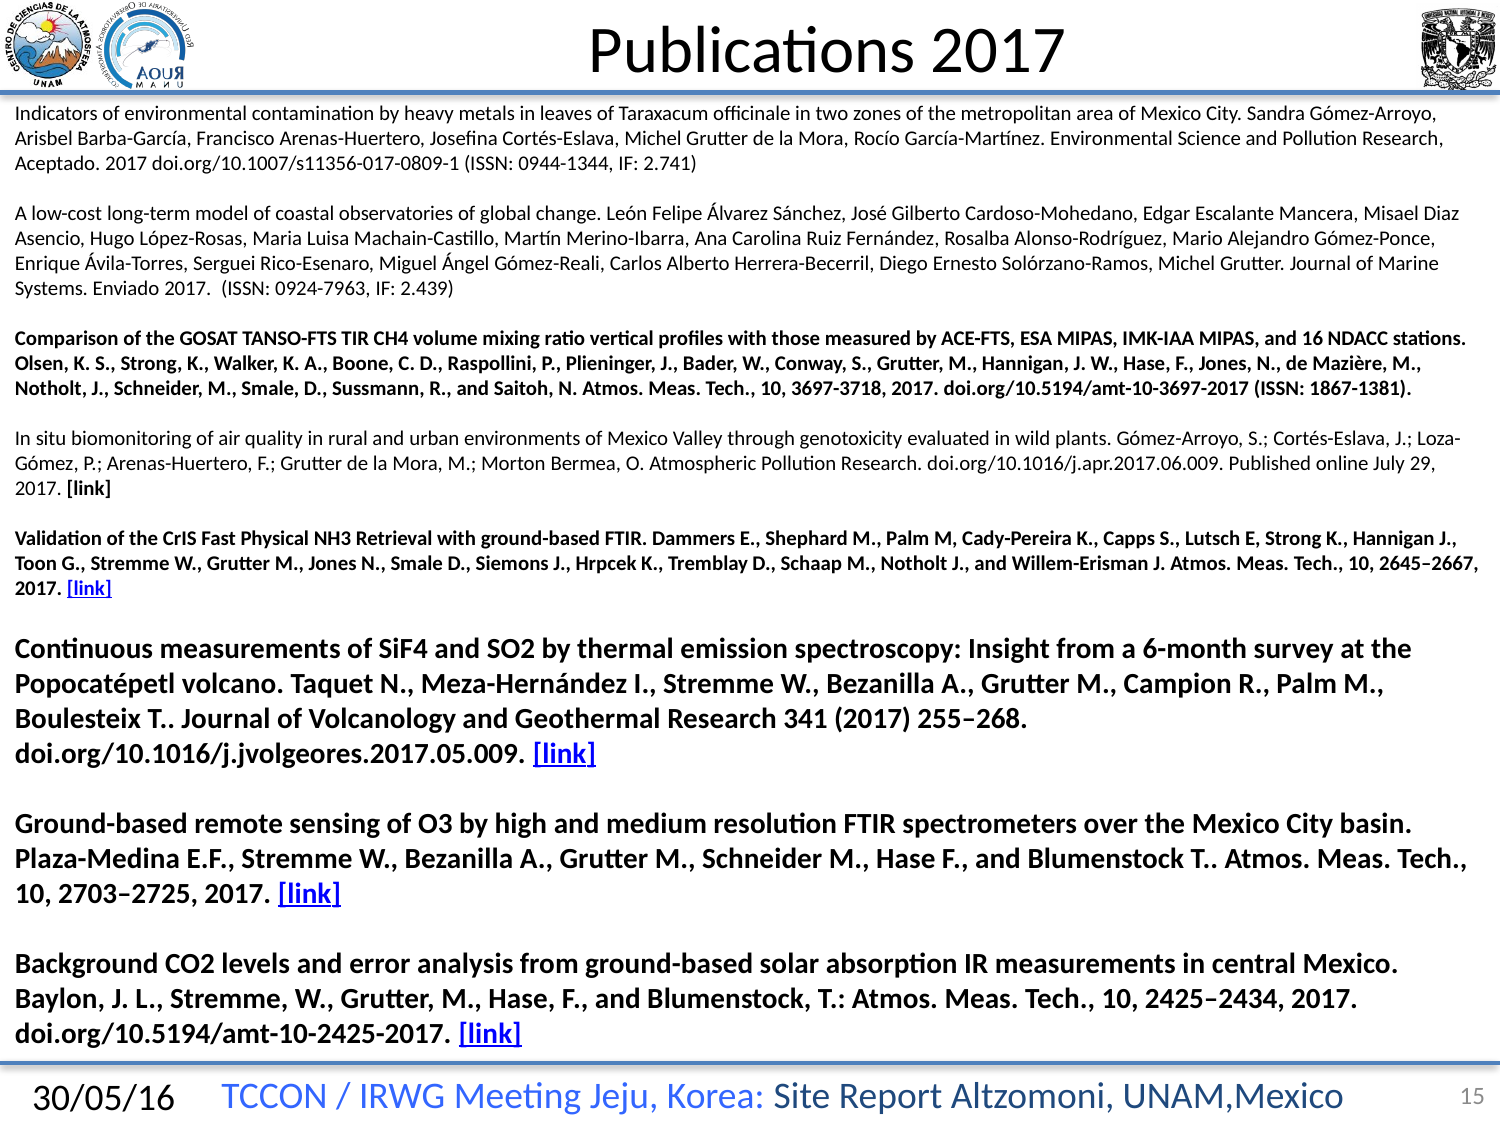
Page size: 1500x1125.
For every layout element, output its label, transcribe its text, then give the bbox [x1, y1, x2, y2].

slide_number 15 [1378, 1065, 1500, 1125]
picture [0, 0, 195, 90]
footer TCCON / IRWG Meeting Jeju, Korea: Site Report Altzomoni, UNAM,Mexico [0, 1063, 1379, 1124]
text_box Indicators of environmental contamination by heavy metals in leaves of Taraxacum officinale in two zones of the metropolitan area of Mexico City. Sandra Gómez-Arroyo, Arisbel Barba-García, Francisco Arenas-Huertero, Josefina Cortés-Eslava, Michel Grutter de la Mora, Rocío García-Martínez. Environmental Science and Pollution Research, Aceptado. 2017 doi.org/10.1007/s11356-017-0809-1 (ISSN: 0944-1344, IF: 2.741) A low-cost long-term model of coastal observatories of global change. León Felipe Álvarez Sánchez, José Gilberto Cardoso-Mohedano, Edgar Escalante Mancera, Misael Diaz Asencio, Hugo López-Rosas, Maria Luisa Machain-Castillo, Martín Merino-Ibarra, Ana Carolina Ruiz Fernández, Rosalba Alonso-Rodríguez, Mario Alejandro Gómez-Ponce, Enrique Ávila-Torres, Serguei Rico-Esenaro, Miguel Ángel Gómez-Reali, Carlos Alberto Herrera-Becerril, Diego Ernesto Solórzano-Ramos, Michel Grutter. Journal of Marine Systems. Enviado 2017. (ISSN: 0924-7963, IF: 2.439) Comparison of the GOSAT TANSO-FTS TIR CH4 volume mixing ratio vertical profiles with those measured by ACE-FTS, ESA MIPAS, IMK-IAA MIPAS, and 16 NDACC stations. Olsen, K. S., Strong, K., Walker, K. A., Boone, C. D., Raspollini, P., Plieninger, J., Bader, W., Conway, S., Grutter, M., Hannigan, J. W., Hase, F., Jones, N., de Mazière, M., Notholt, J., Schneider, M., Smale, D., Sussmann, R., and Saitoh, N. Atmos. Meas. Tech., 10, 3697-3718, 2017. doi.org/10.5194/amt-10-3697-2017 (ISSN: 1867-1381). In situ biomonitoring of air quality in rural and urban environments of Mexico Valley through genotoxicity evaluated in wild plants. Gómez-Arroyo, S.; Cortés-Eslava, J.; Loza-Gómez, P.; Arenas-Huertero, F.; Grutter de la Mora, M.; Morton Bermea, O. Atmospheric Pollution Research. doi.org/10.1016/j.apr.2017.06.009. Published online July 29, 2017. [link] Validation of the CrIS Fast Physical NH3 Retrieval with ground-based FTIR. Dammers E., Shephard M., Palm M, Cady-Pereira K., Capps S., Lutsch E, Strong K., Hannigan J., Toon G., Stremme W., Grutter M., Jones N., Smale D., Siemons J., Hrpcek K., Tremblay D., Schaap M., Notholt J., and Willem-Erisman J. Atmos. Meas. Tech., 10, 2645–2667, 2017. [link] Continuous measurements of SiF4 and SO2 by thermal emission spectroscopy: Insight from a 6-month survey at the Popocatépetl volcano. Taquet N., Meza-Hernández I., Stremme W., Bezanilla A., Grutter M., Campion R., Palm M., Boulesteix T.. Journal of Volcanology and Geothermal Research 341 (2017) 255–268. doi.org/10.1016/j.jvolgeores.2017.05.009. [link] Ground-based remote sensing of O3 by high and medium resolution FTIR spectrometers over the Mexico City basin. Plaza-Medina E.F., Stremme W., Bezanilla A., Grutter M., Schneider M., Hase F., and Blumenstock T.. Atmos. Meas. Tech., 10, 2703–2725, 2017. [link] Background CO2 levels and error analysis from ground-based solar absorption IR measurements in central Mexico. Baylon, J. L., Stremme, W., Grutter, M., Hase, F., and Blumenstock, T.: Atmos. Meas. Tech., 10, 2425–2434, 2017. doi.org/10.5194/amt-10-2425-2017. [link] [0, 92, 1500, 1057]
title Publications 2017 [229, 0, 1425, 45]
picture [1425, 3, 1500, 90]
text_box [74, 45, 1425, 92]
